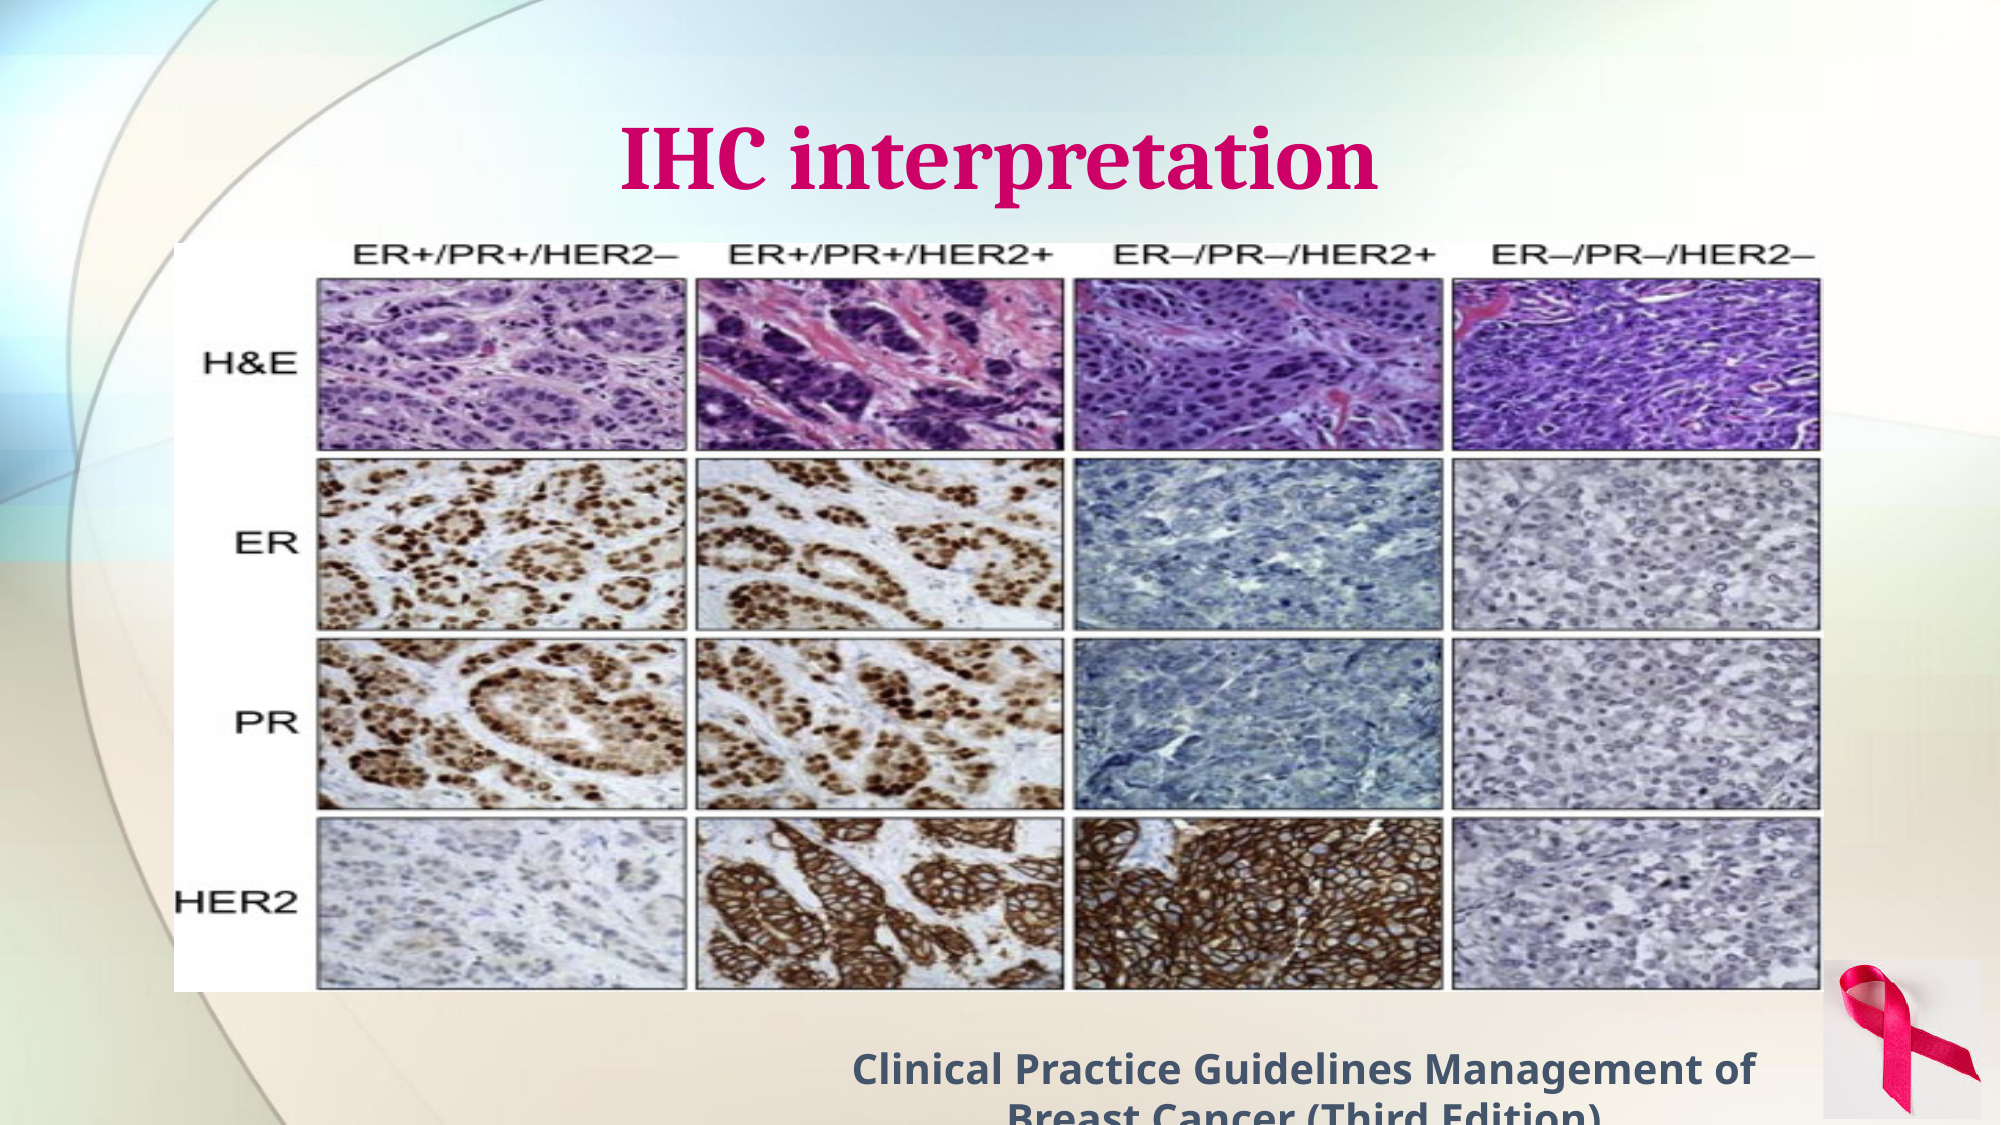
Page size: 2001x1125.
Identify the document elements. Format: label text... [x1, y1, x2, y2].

text_box IHC interpretation [249, 41, 1750, 230]
text_box Clinical Practice Guidelines Management of Breast Cancer (Third Edition) [788, 1035, 1820, 1125]
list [174, 243, 1824, 993]
picture [0, 0, 2001, 1125]
